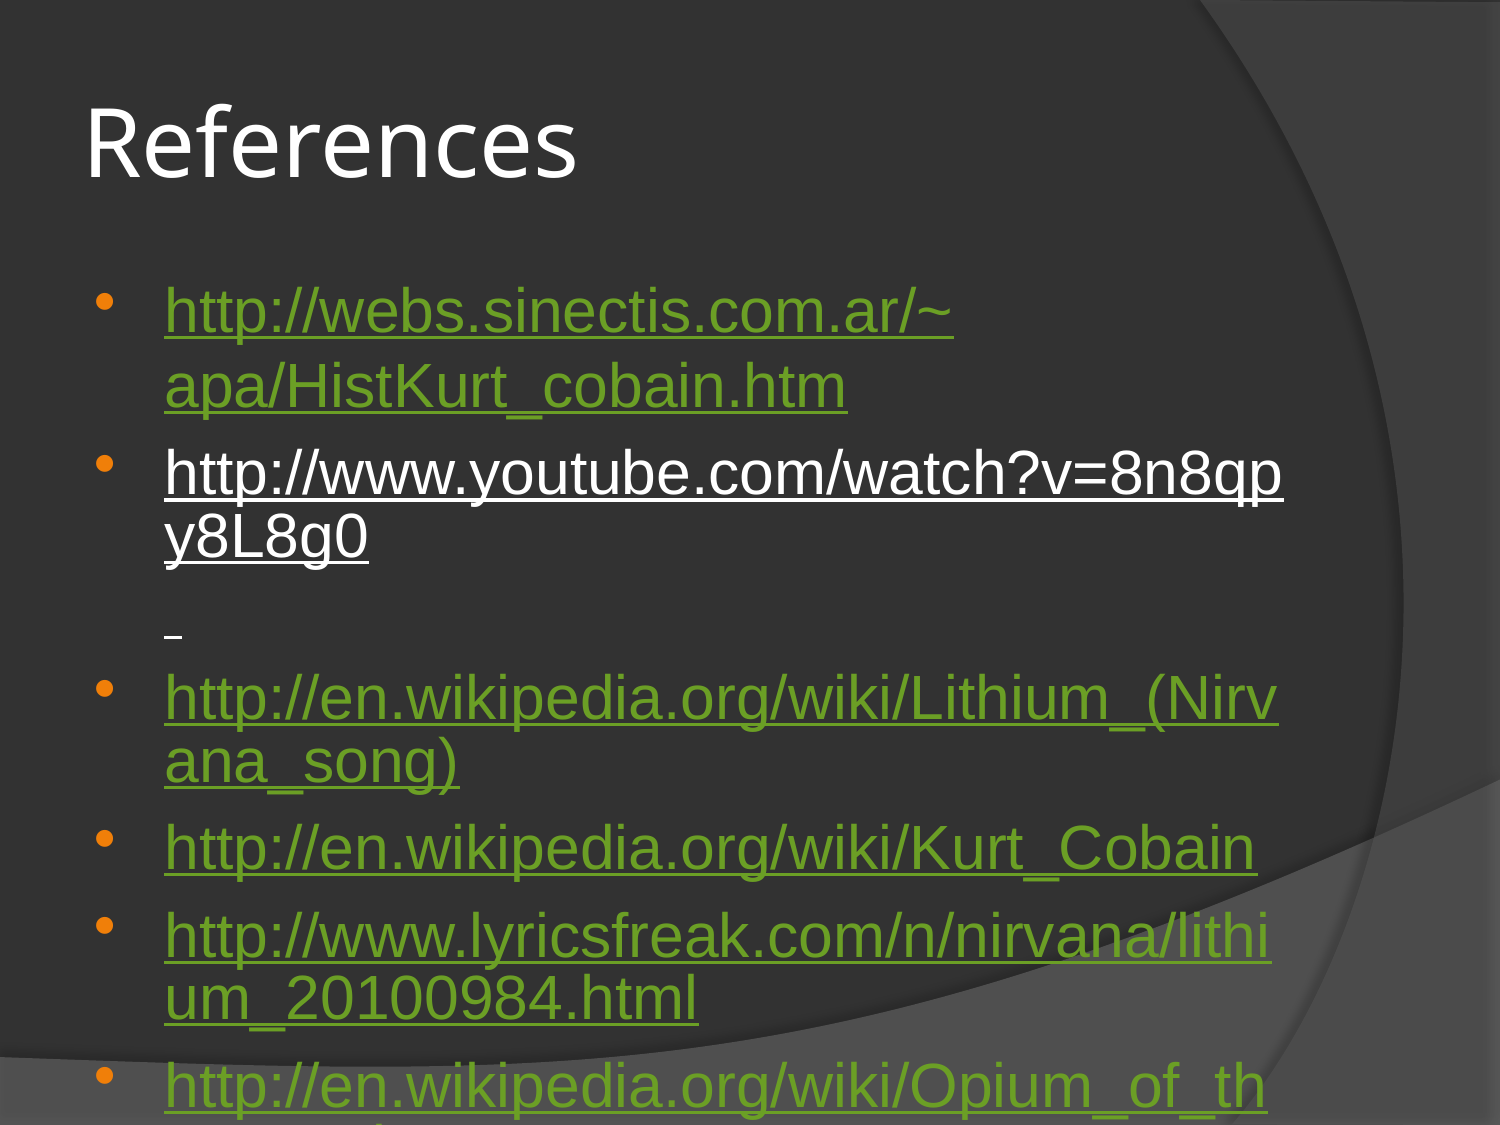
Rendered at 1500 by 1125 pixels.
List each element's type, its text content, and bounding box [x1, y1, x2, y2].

list http://webs.sinectis.com.ar/~apa/HistKurt_cobain.htm http://www.youtube.com/watch?v=8n8qpy8L8g0 http://en.wikipedia.org/wiki/Lithium_(Nirvana_song) http://en.wikipedia.org/wiki/Kurt_Cobain http://www.lyricsfreak.com/n/nirvana/lithium_20100984.html http://en.wikipedia.org/wiki/Opium_of_the_people [75, 262, 1300, 1005]
title References [75, 45, 1300, 233]
